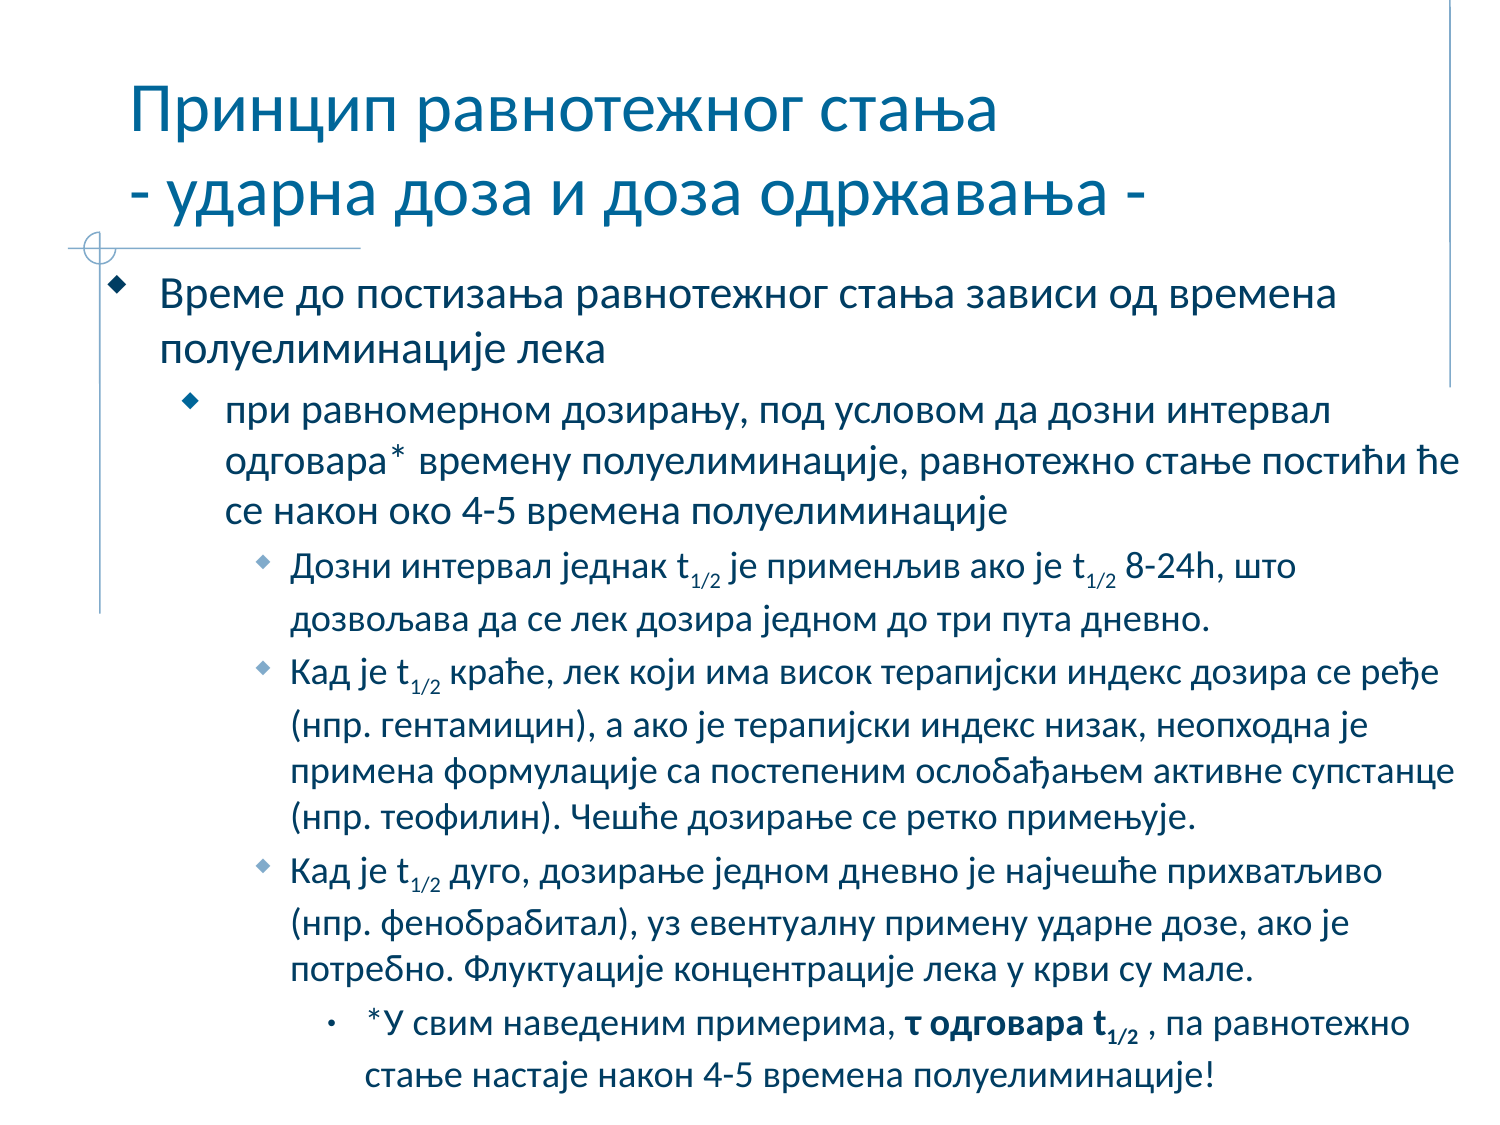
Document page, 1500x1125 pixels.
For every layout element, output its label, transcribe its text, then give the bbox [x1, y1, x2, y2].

list Време до постизања равнотежног стања зависи од времена полуелиминације лека при равномерном дозирању, под условом да дозни интервал одговара* времену полуелиминације, равнотежно стање постићи ће се након око 4-5 времена полуелиминације Дозни интервал једнак t1/2 је применљив ако је t1/2 8-24h, што дозвољава да се лек дозира једном до три пута дневно. Кад је t1/2 краће, лек који има висок терапијски индекс дозира се ређе (нпр. гентамицин), а ако је терапијски индекс низак, неопходна је примена формулације са постепеним ослобађањем активне супстанце (нпр. теофилин). Чешће дозирање се ретко примењује. Кад је t1/2 дуго, дозирање једном дневно је најчешће прихватљиво (нпр. фенобрабитал), уз евентуалну примену ударне дозе, ако је потребно. Флуктуације концентрације лека у крви су мале. *У свим наведеним примерима, τ одговара t1/2 , па равнотежно стање настаје након 4-5 времена полуелиминације! [88, 255, 1477, 1114]
title Принцип равнотежног стања - ударна доза и доза одржавања - [113, 49, 1436, 238]
